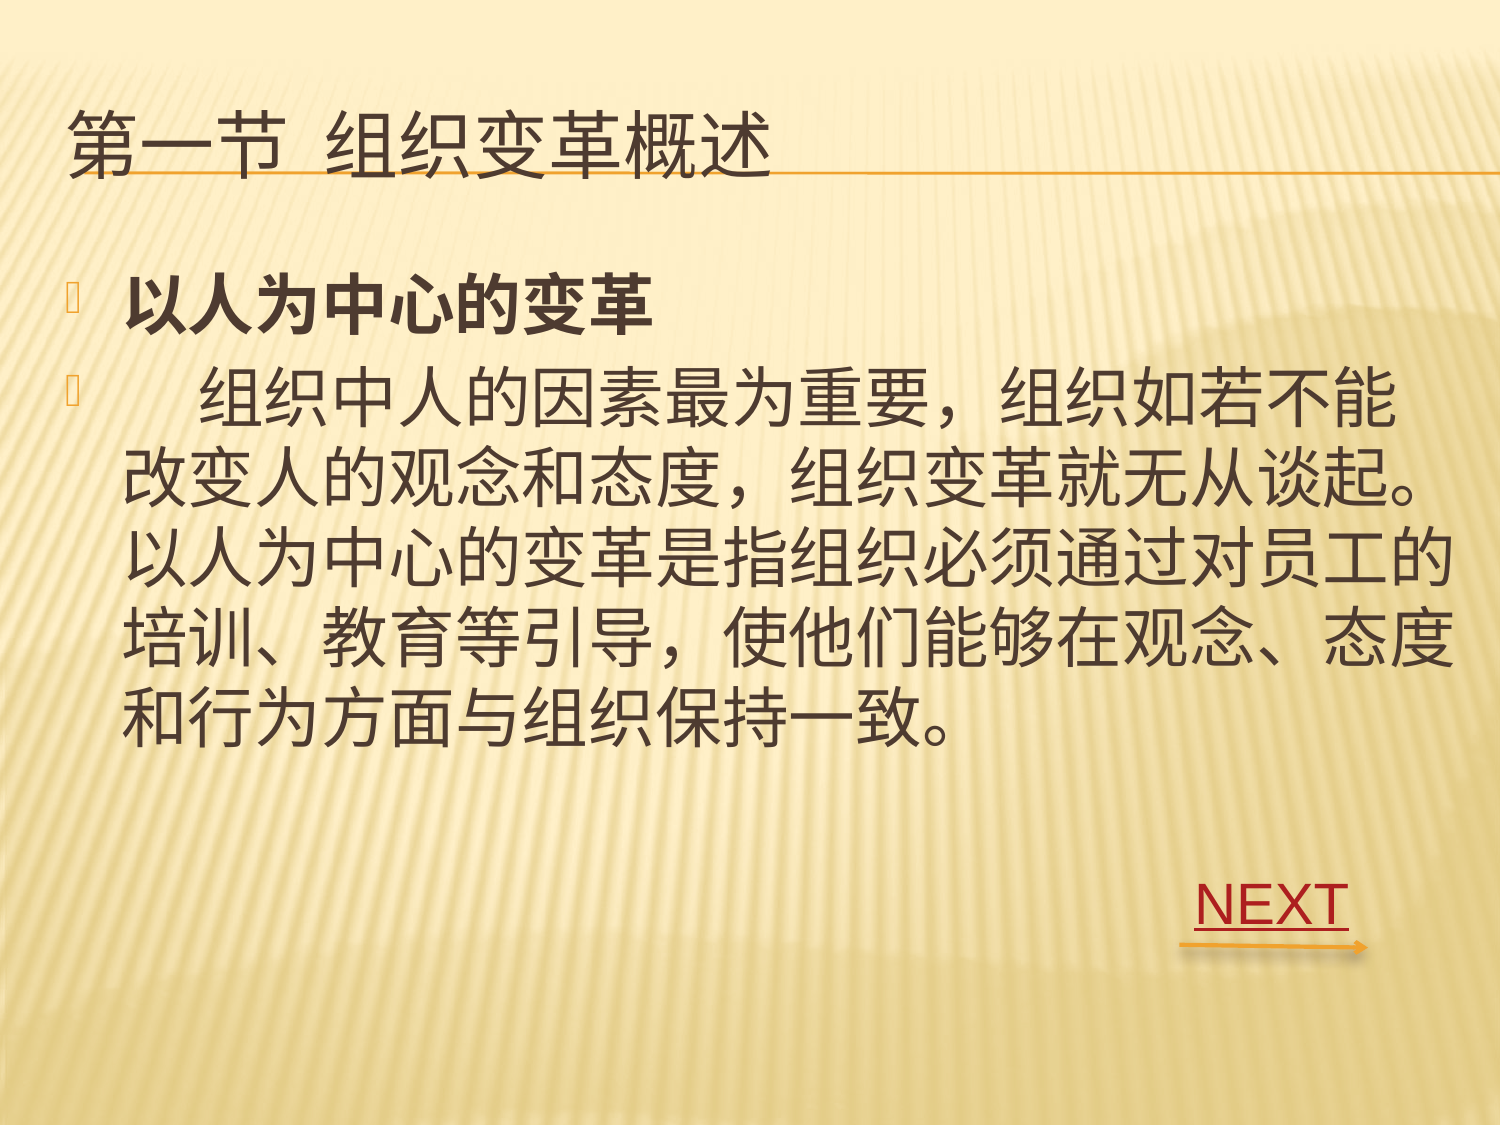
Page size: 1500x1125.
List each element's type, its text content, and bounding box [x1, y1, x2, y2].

text_box NEXT [1179, 859, 1385, 944]
title 第一节 组织变革概述 [50, 75, 1475, 213]
list 以人为中心的变革 组织中人的因素最为重要，组织如若不能改变人的观念和态度，组织变革就无从谈起。以人为中心的变革是指组织必须通过对员工的培训、教育等引导，使他们能够在观念、态度和行为方面与组织保持一致。 [49, 254, 1476, 998]
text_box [1179, 944, 1369, 948]
